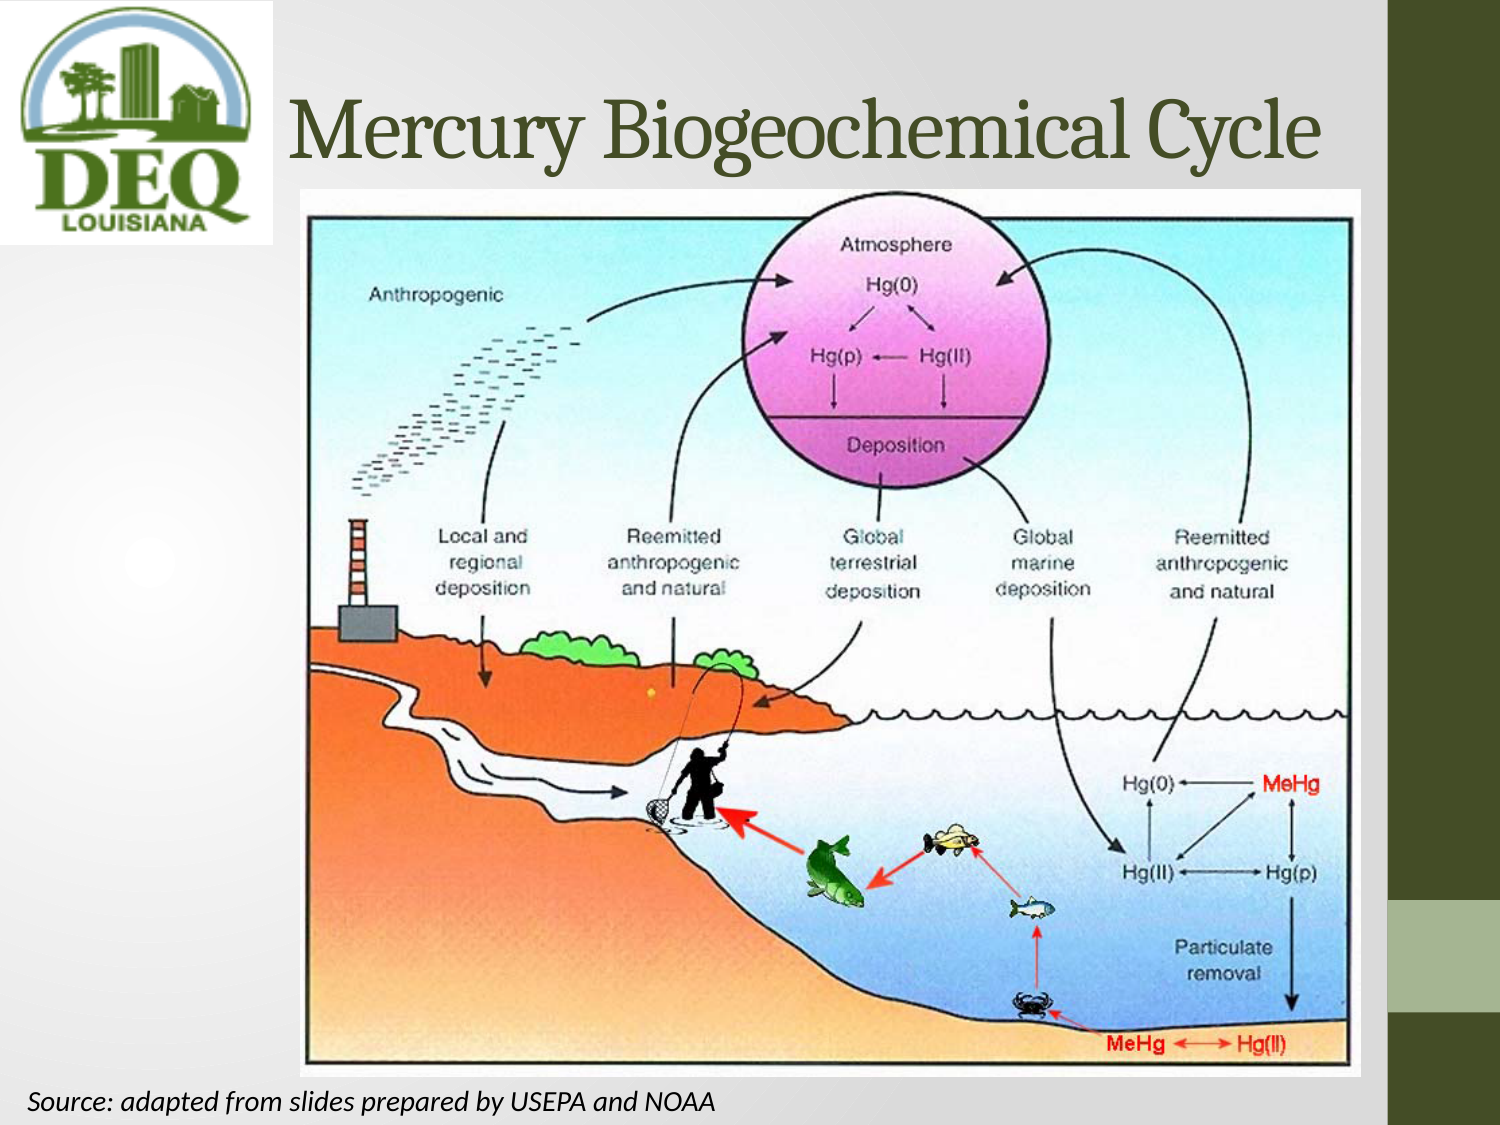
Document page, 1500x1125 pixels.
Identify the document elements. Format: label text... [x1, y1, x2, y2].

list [299, 188, 1362, 1078]
text_box Source: adapted from slides prepared by USEPA and NOAA [12, 1074, 800, 1125]
title Mercury Biogeochemical Cycle [285, 29, 1386, 217]
picture [0, 1, 274, 245]
